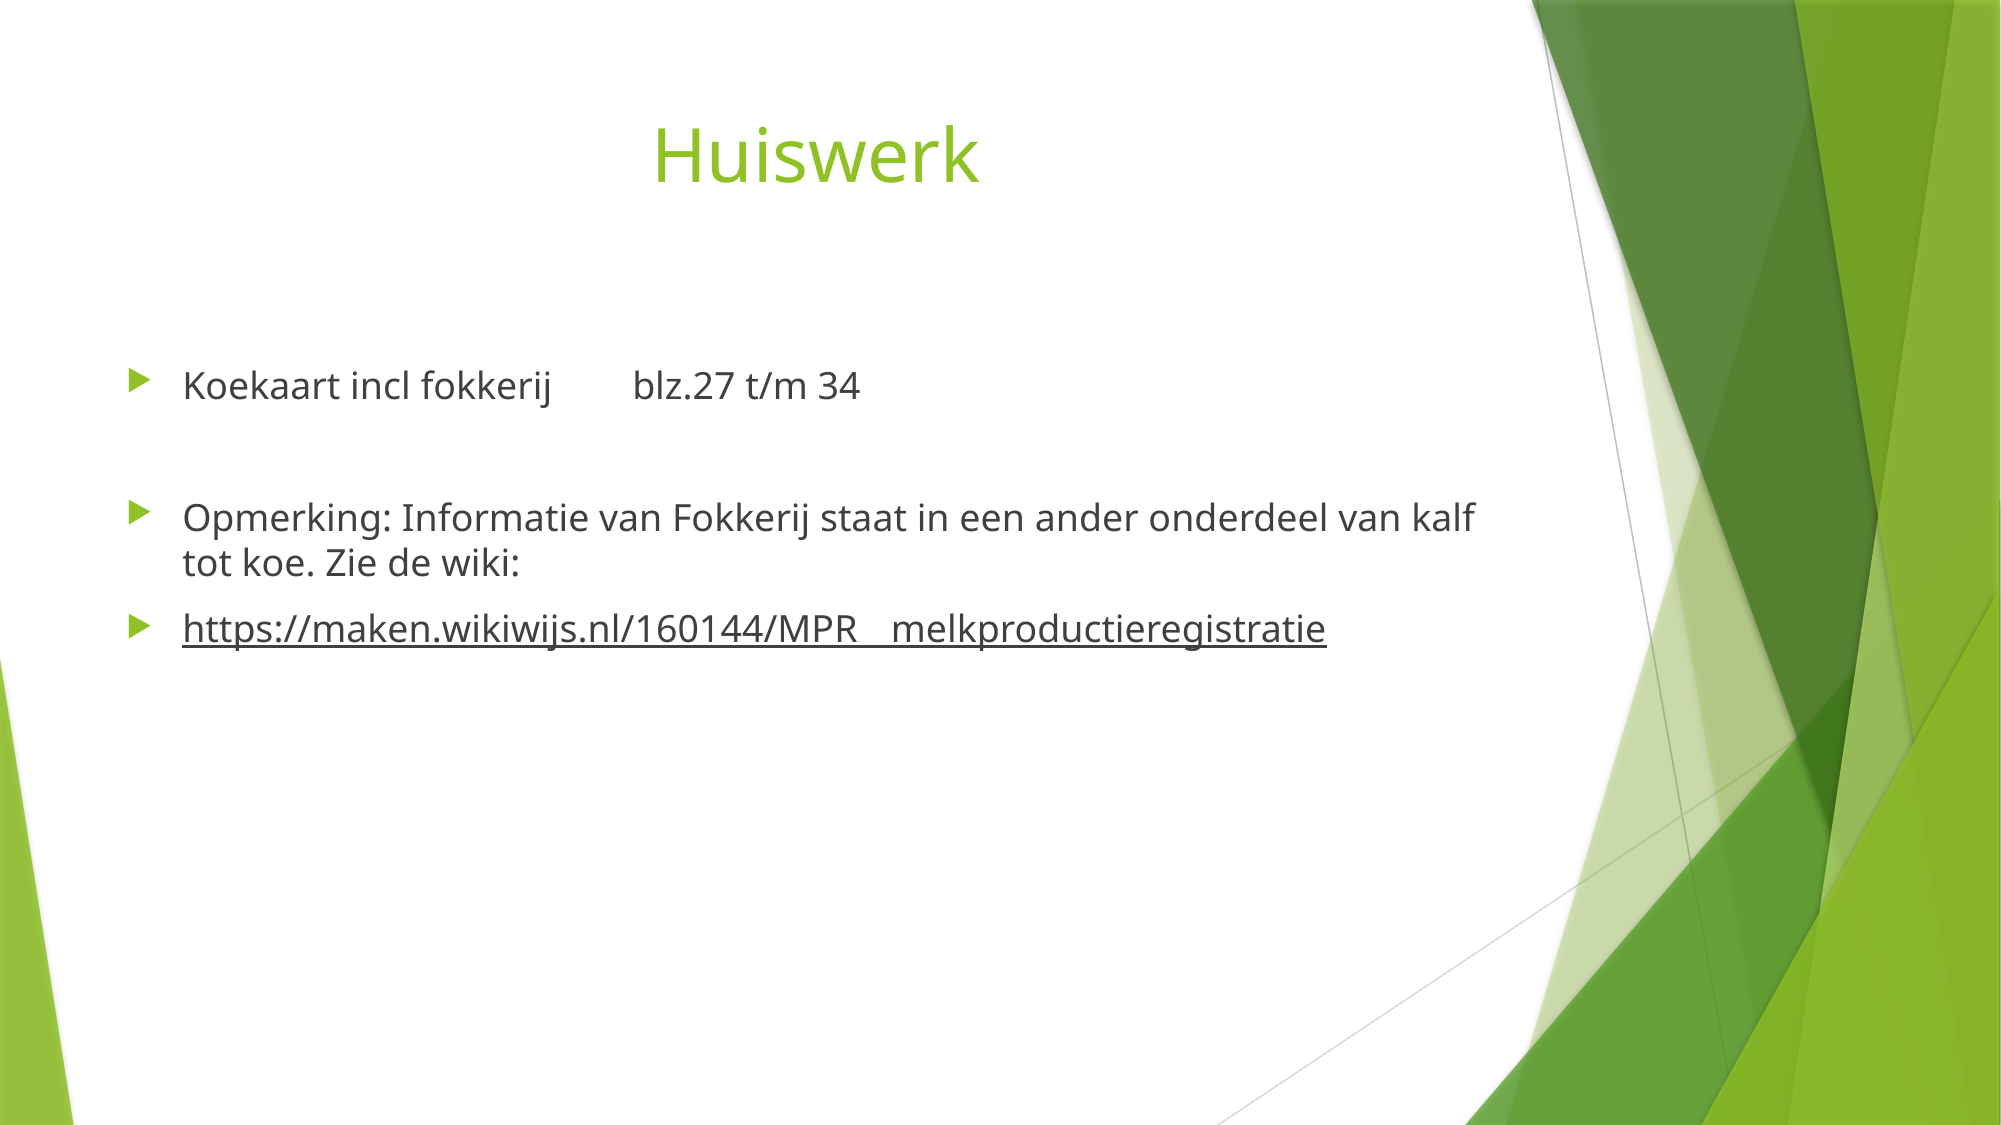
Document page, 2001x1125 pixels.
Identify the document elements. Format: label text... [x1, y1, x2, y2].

title Huiswerk [111, 99, 1522, 317]
list Koekaart incl fokkerij blz.27 t/m 34 Opmerking: Informatie van Fokkerij staat in een ander onderdeel van kalf tot koe. Zie de wiki: https://maken.wikiwijs.nl/160144/MPR__melkproductieregistratie [111, 354, 1522, 992]
